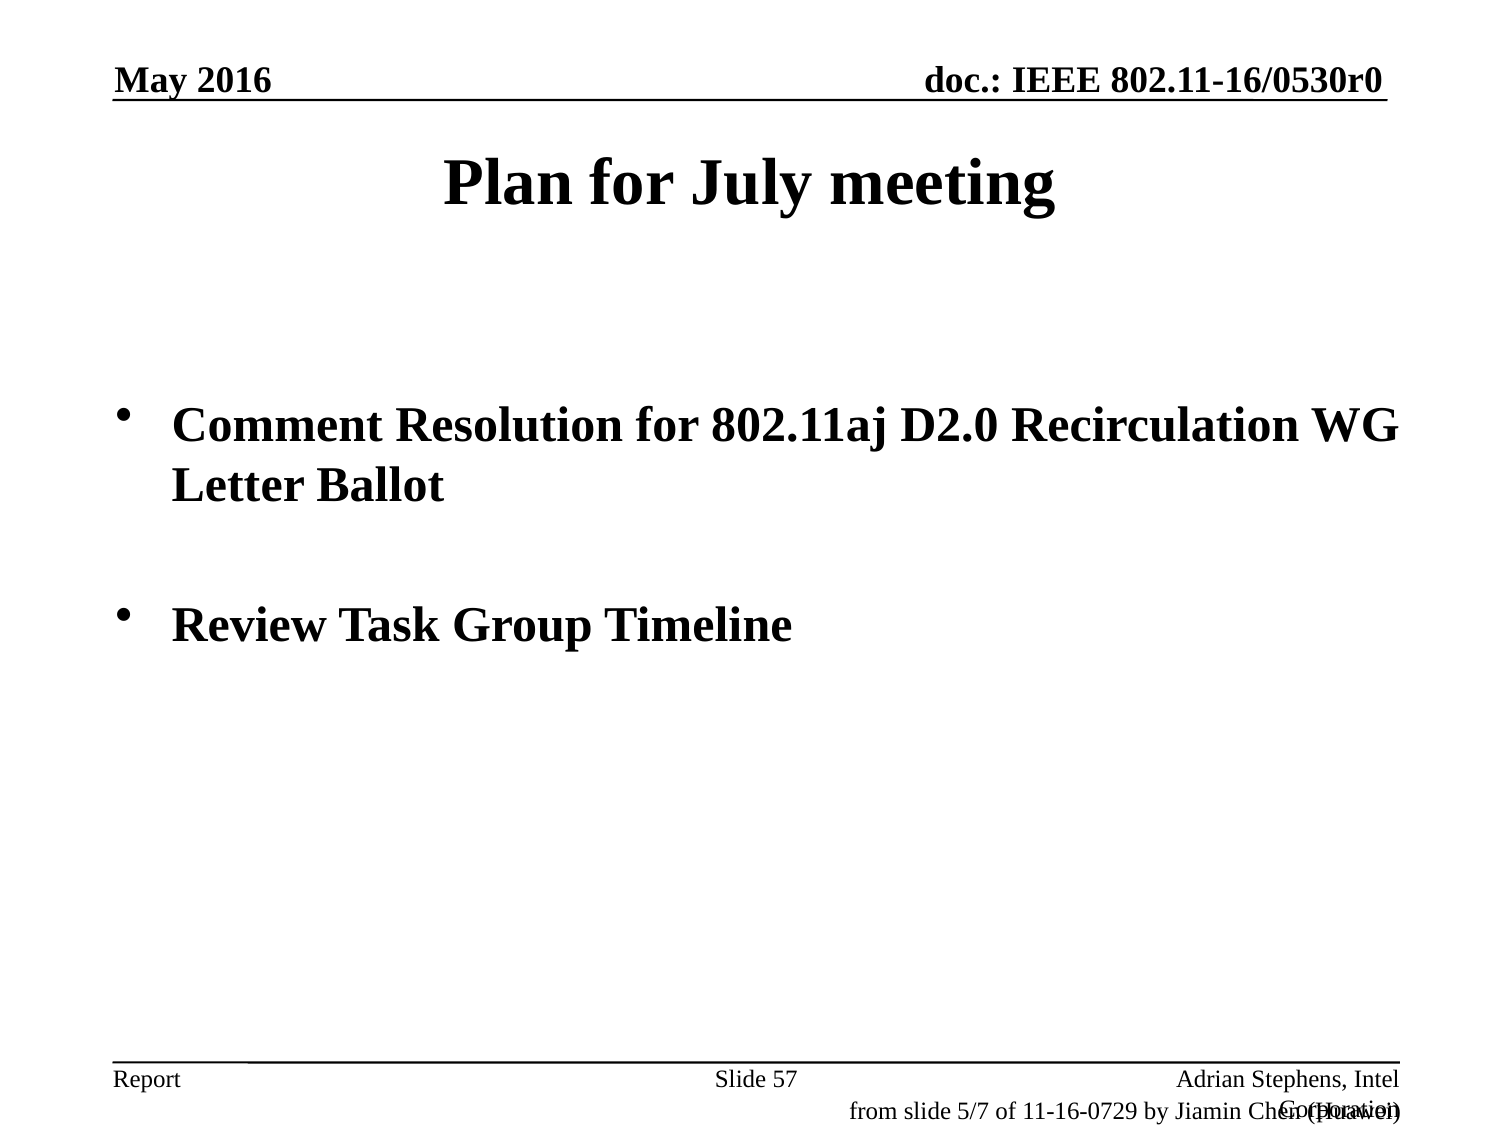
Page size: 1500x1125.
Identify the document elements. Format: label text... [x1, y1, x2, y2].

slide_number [114, 54, 374, 101]
list Comment Resolution for 802.11aj D2.0 Recirculation WG Letter Ballot Review Task Group Timeline [100, 243, 1436, 1024]
title Plan for July meeting [112, 112, 1388, 243]
footer Adrian Stephens, Intel Corporation [1137, 1062, 1401, 1087]
text_box from slide 5/7 of 11-16-0729 by Jiamin Chen (Huawei) [343, 1087, 1417, 1125]
slide_number Slide 57 [711, 1061, 801, 1087]
